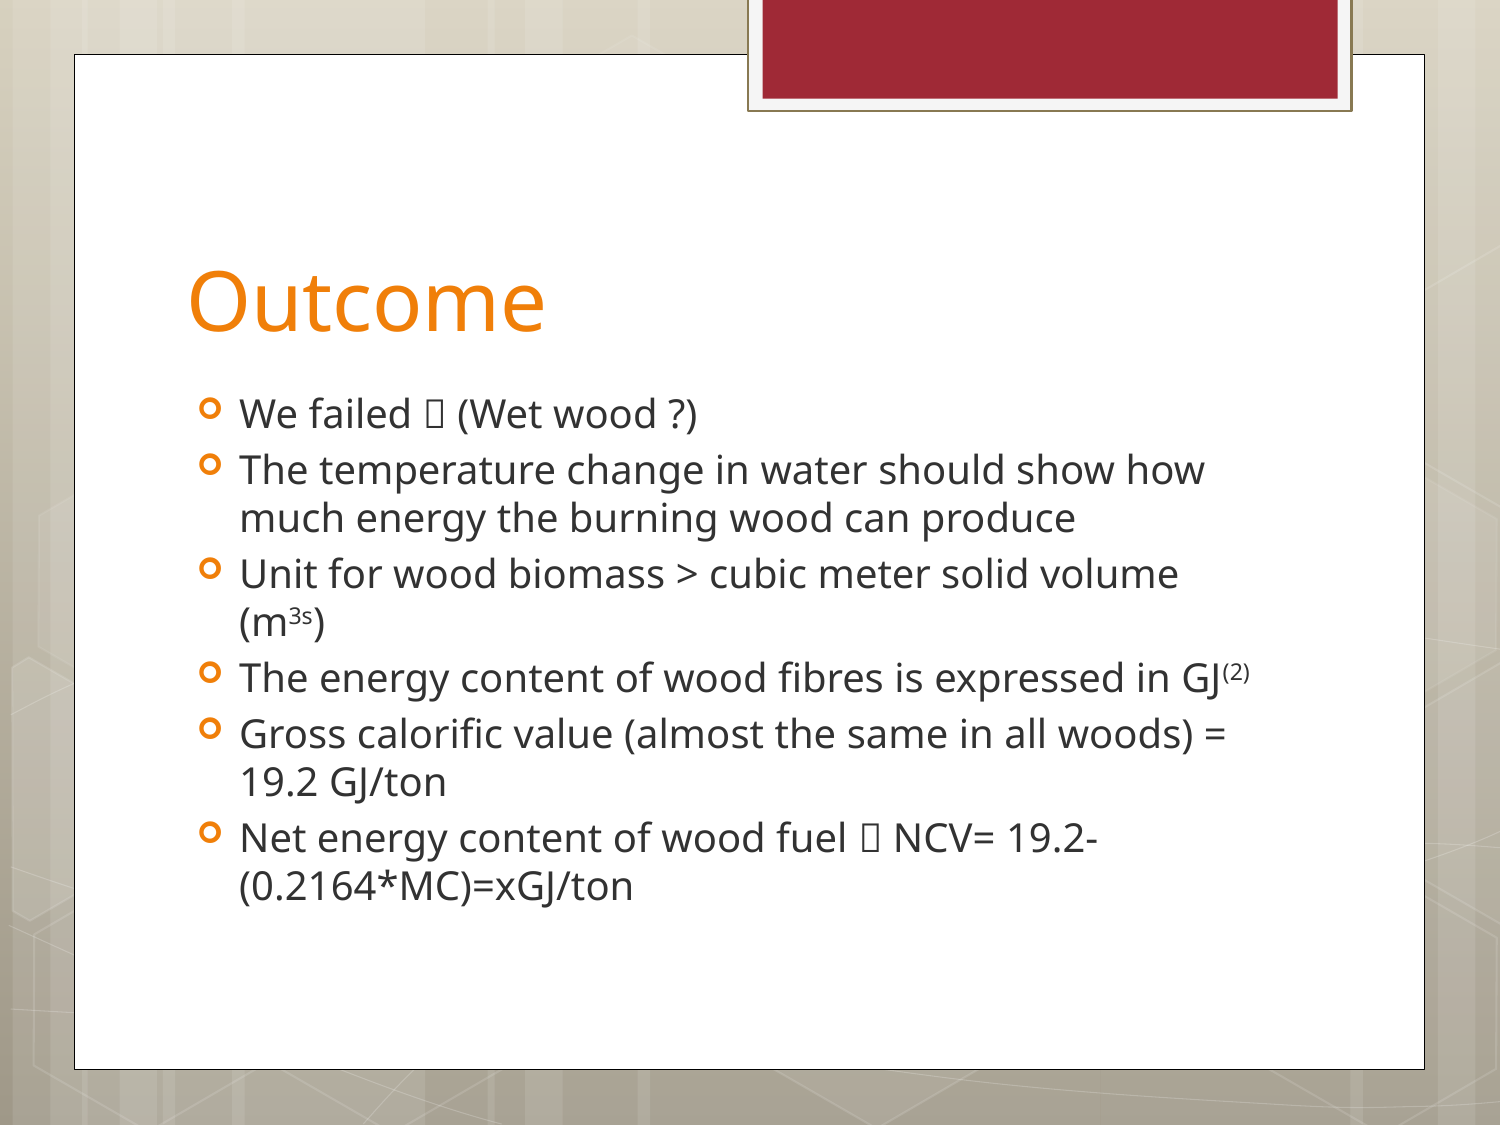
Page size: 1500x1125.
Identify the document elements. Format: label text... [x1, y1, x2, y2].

title Outcome [171, 168, 1324, 357]
list We failed  (Wet wood ?) The temperature change in water should show how much energy the burning wood can produce Unit for wood biomass > cubic meter solid volume (m3s) The energy content of wood fibres is expressed in GJ(2) Gross calorific value (almost the same in all woods) = 19.2 GJ/ton Net energy content of wood fuel  NCV= 19.2-(0.2164*MC)=xGJ/ton [171, 381, 1283, 957]
